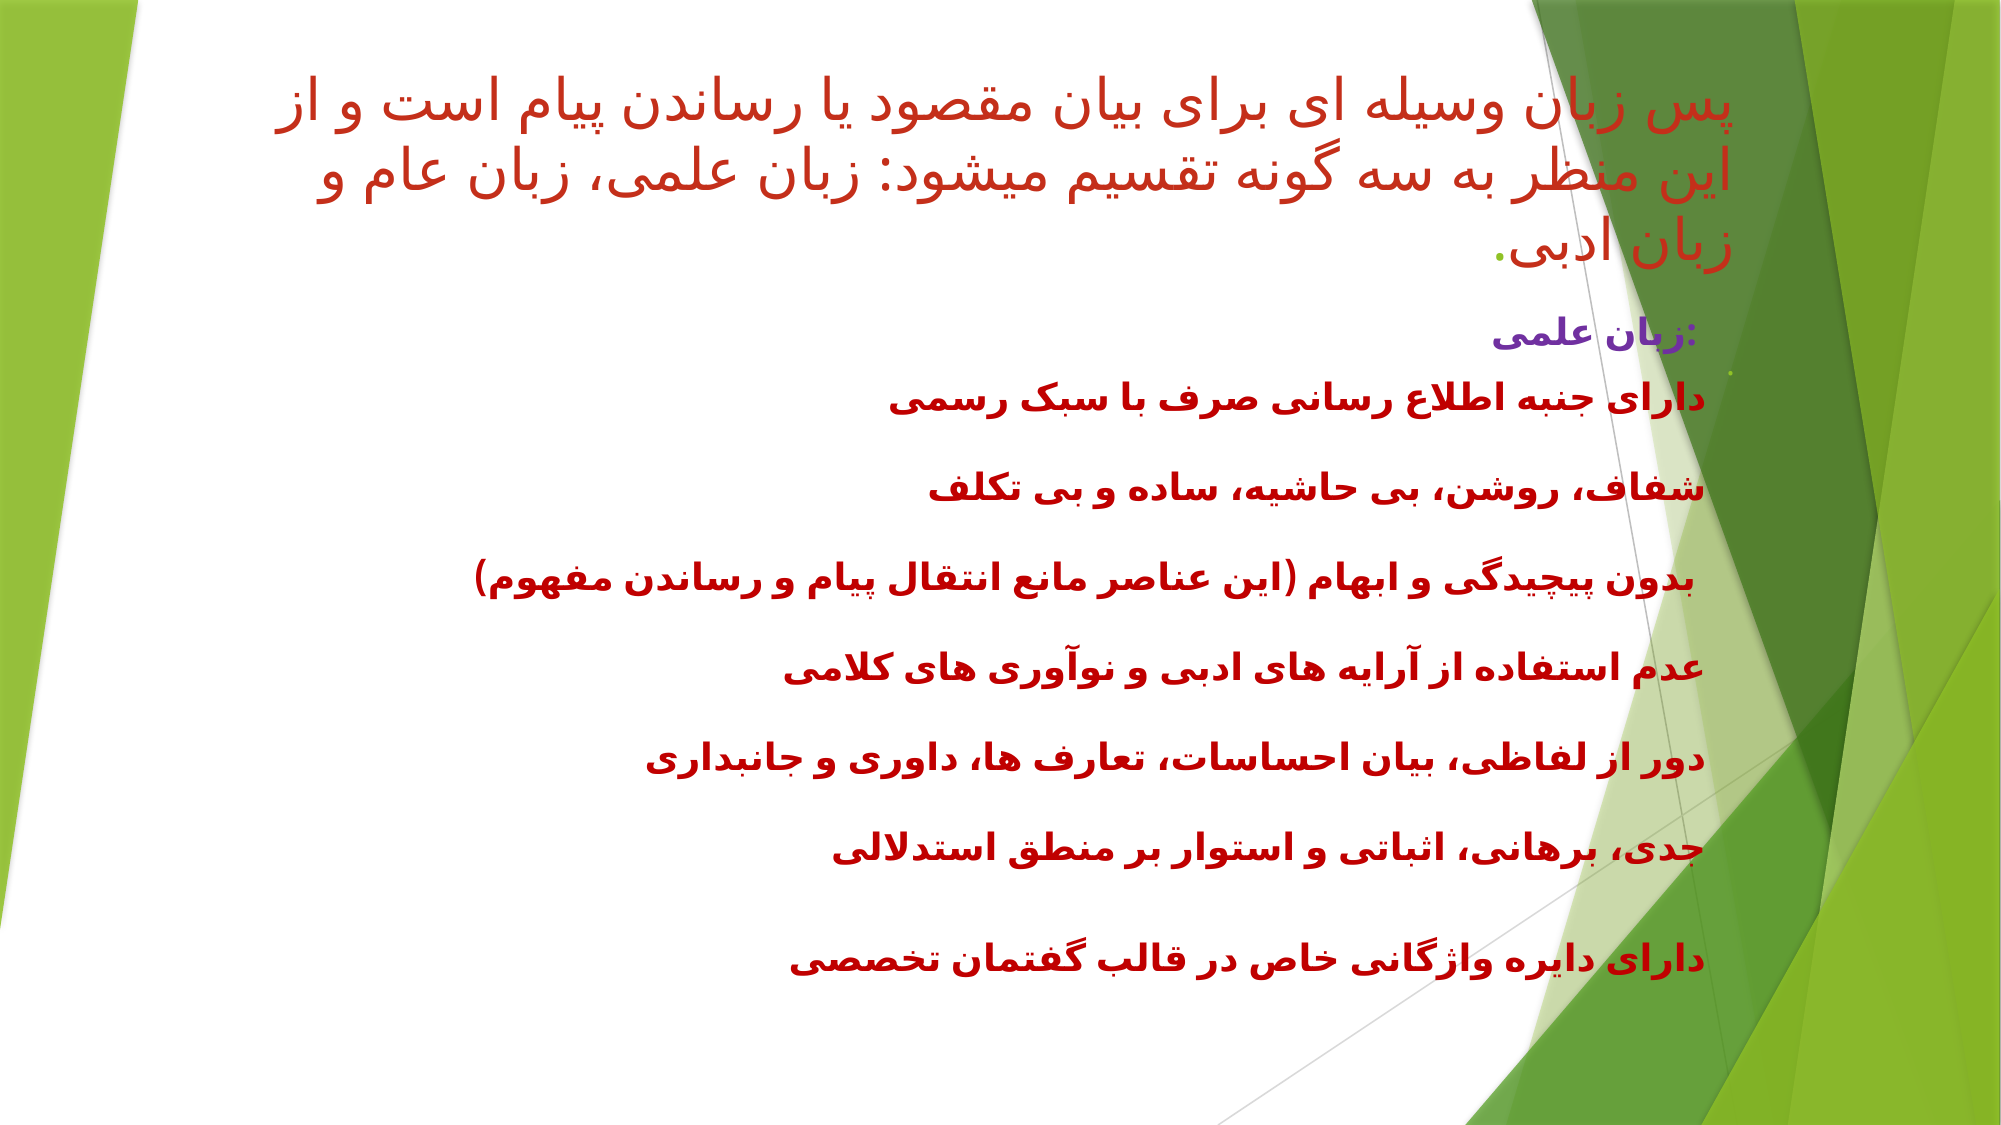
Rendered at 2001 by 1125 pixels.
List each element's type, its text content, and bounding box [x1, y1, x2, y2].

title پس زبان وسیله ای برای بیان مقصود یا رساندن پیام است و از این منظر به سه گونه تقسیم میشود: زبان علمی، زبان عام و زبان ادبی. . [249, 0, 1750, 390]
subtitle زبان علمی: دارای جنبه اطلاع رسانی صرف با سبک رسمی شفاف، روشن، بی حاشیه، ساده و بی تکلف بدون پیچیدگی و ابهام (این عناصر مانع انتقال پیام و رساندن مفهوم) عدم استفاده از آرایه های ادبی و نوآوری های کلامی دور از لفاظی، بیان احساسات، تعارف ها، داوری و جانبداری جدی، برهانی، اثباتی و استوار بر منطق استدلالی دارای دایره واژگانی خاص در قالب گفتمان تخصصی [249, 299, 1722, 1059]
